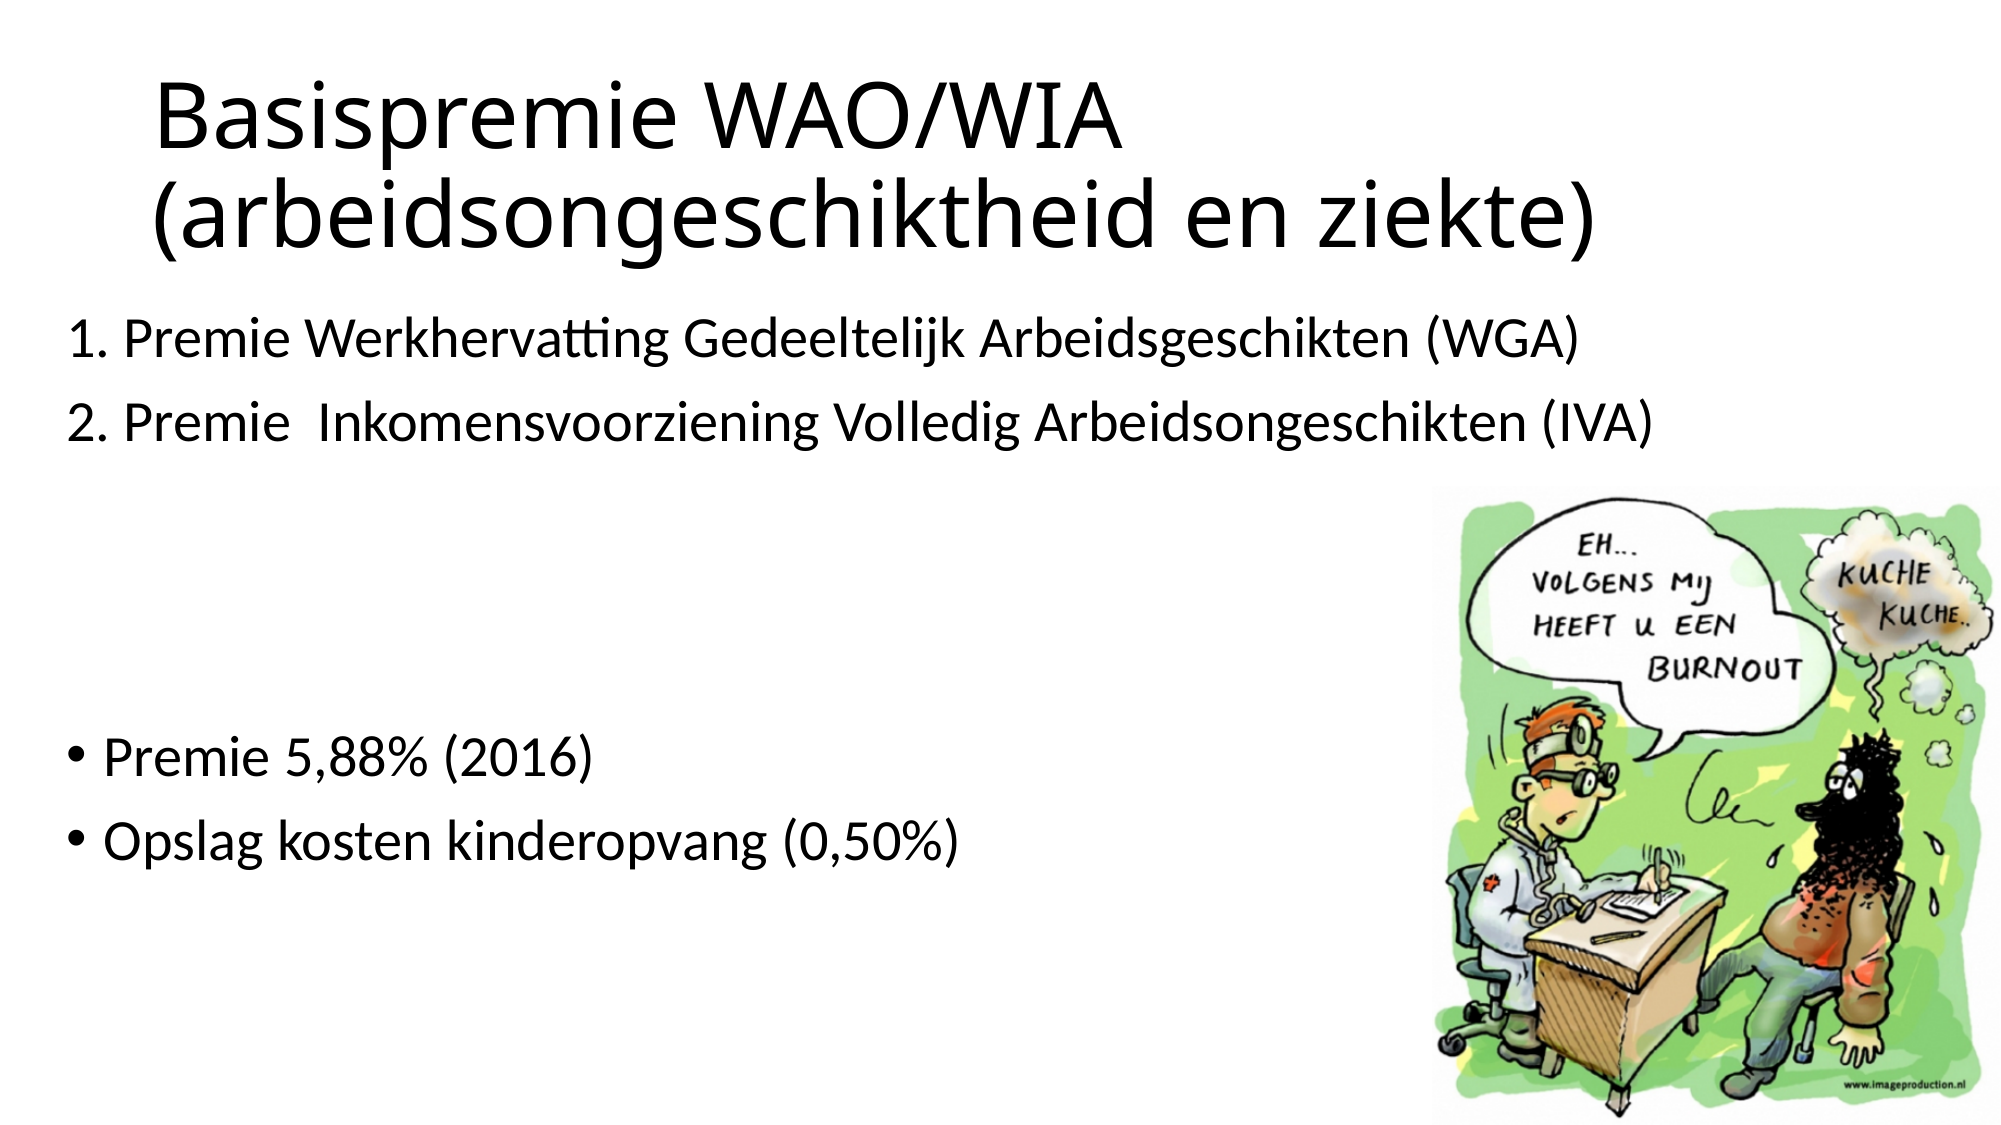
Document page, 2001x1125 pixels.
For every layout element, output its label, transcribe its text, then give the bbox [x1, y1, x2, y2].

picture [1432, 486, 2000, 1125]
title Basispremie WAO/WIA (arbeidsongeschiktheid en ziekte) [137, 59, 1863, 278]
list 1. Premie Werkhervatting Gedeeltelijk Arbeidsgeschikten (WGA) 2. Premie Inkomensvoorziening Volledig Arbeidsongeschikten (IVA) Premie 5,88% (2016) Opslag kosten kinderopvang (0,50%) [51, 299, 1863, 1014]
